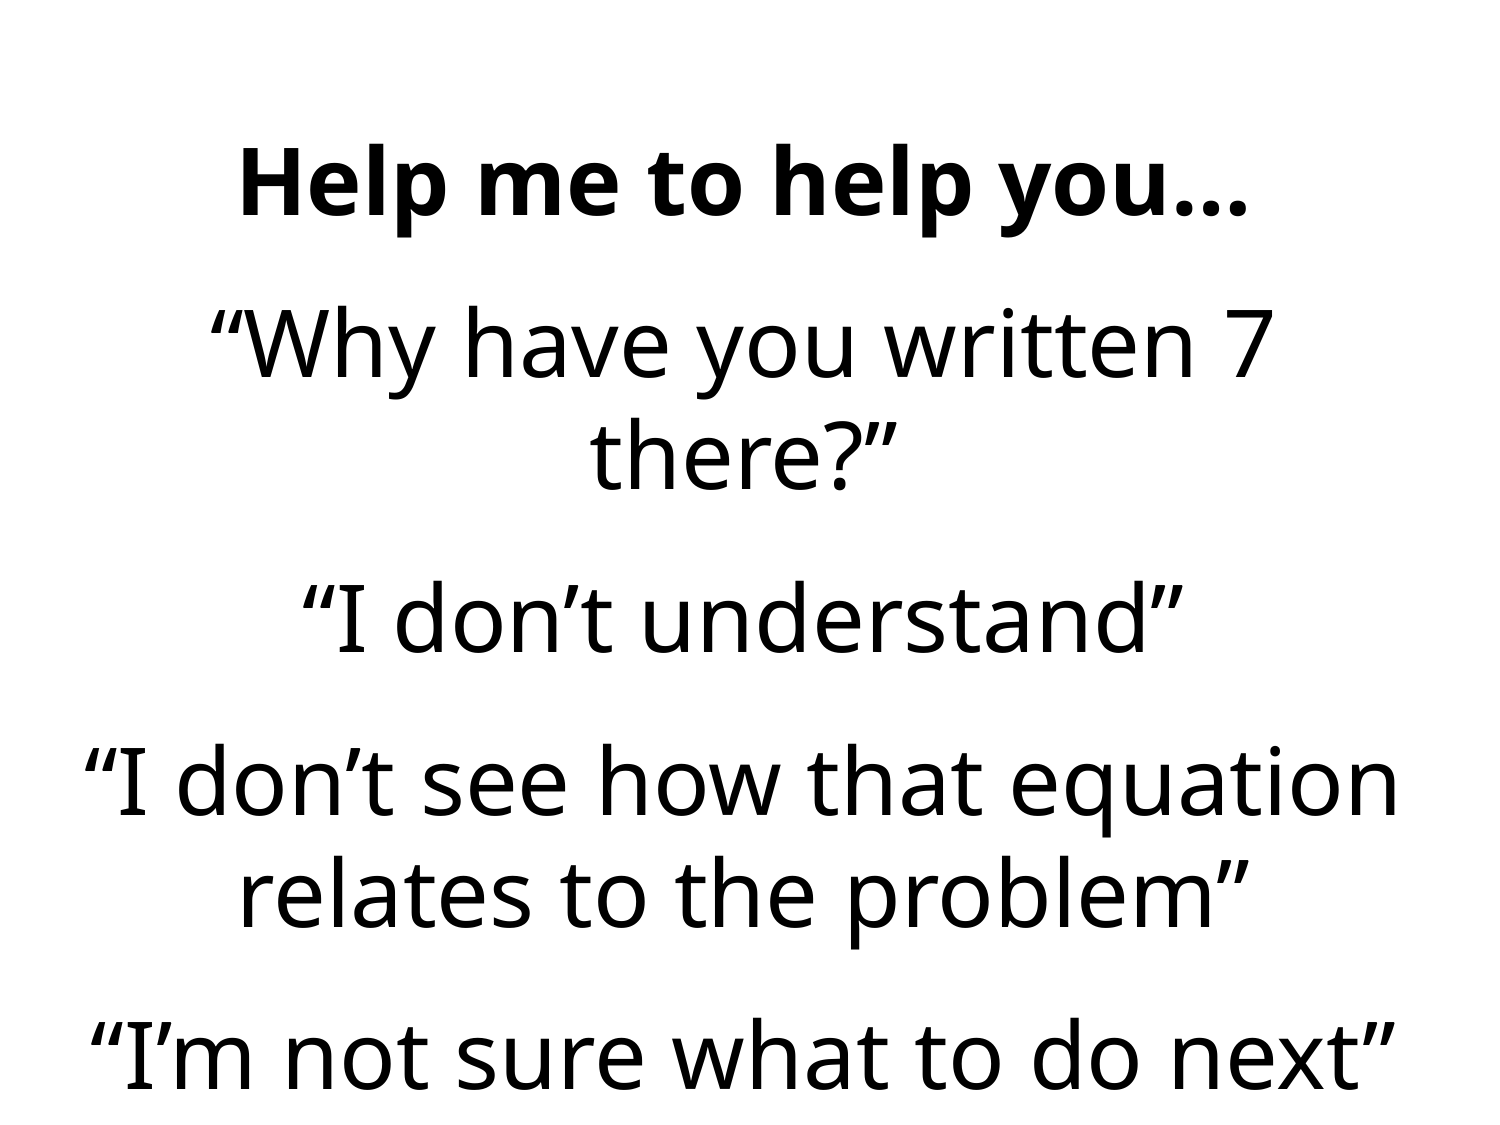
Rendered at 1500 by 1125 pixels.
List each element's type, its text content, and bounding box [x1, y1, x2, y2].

text_box Help me to help you… “Why have you written 7 there?” “I don’t understand” “I don’t see how that equation relates to the problem” “I’m not sure what to do next” [50, 113, 1438, 1117]
